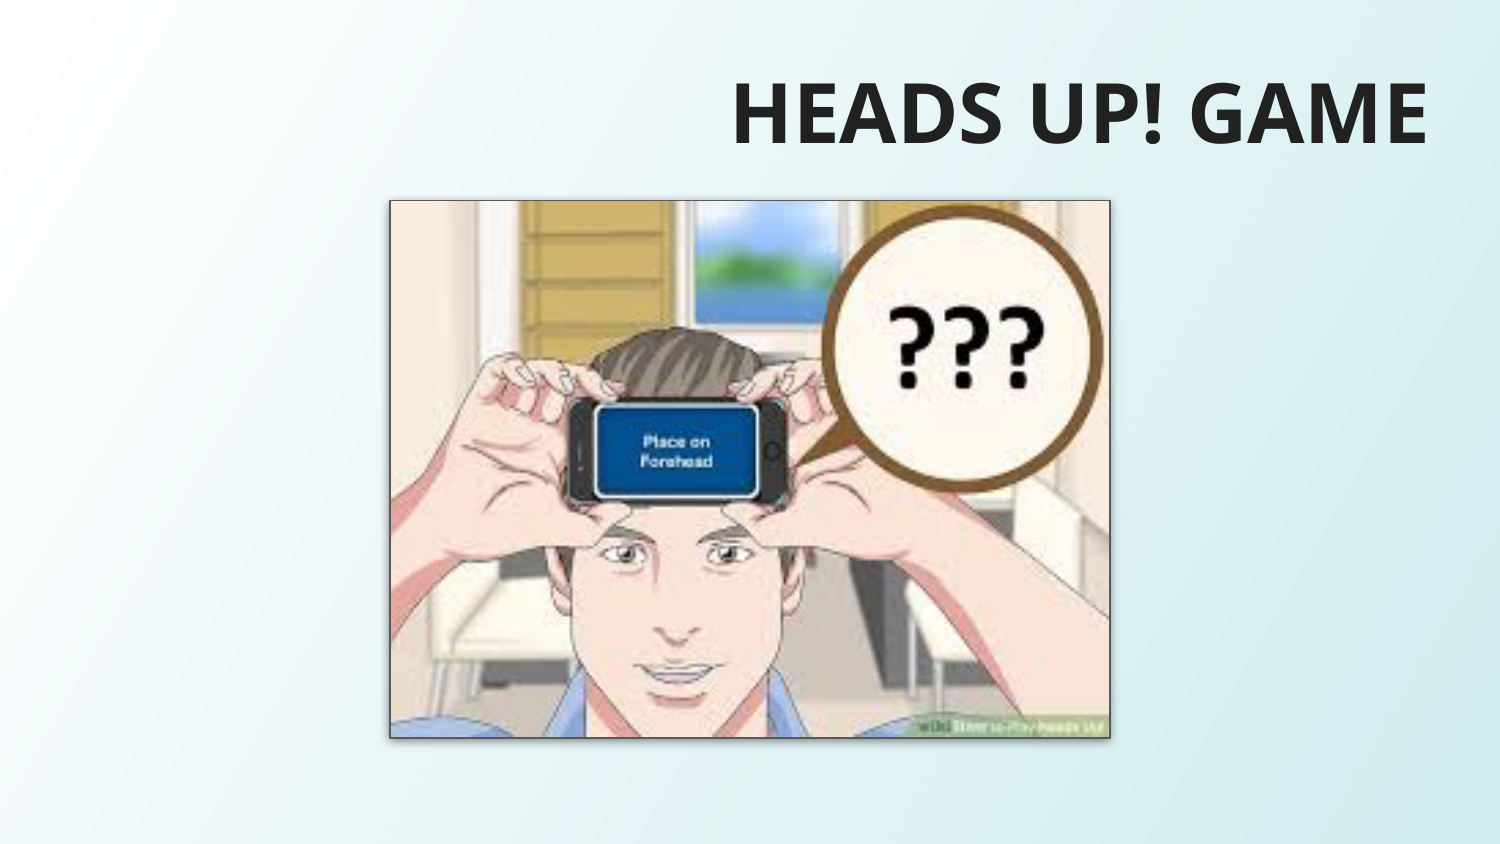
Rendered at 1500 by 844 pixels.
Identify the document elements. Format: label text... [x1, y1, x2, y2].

text_box HEADS UP! GAME [0, 30, 1446, 201]
picture [390, 200, 1110, 738]
